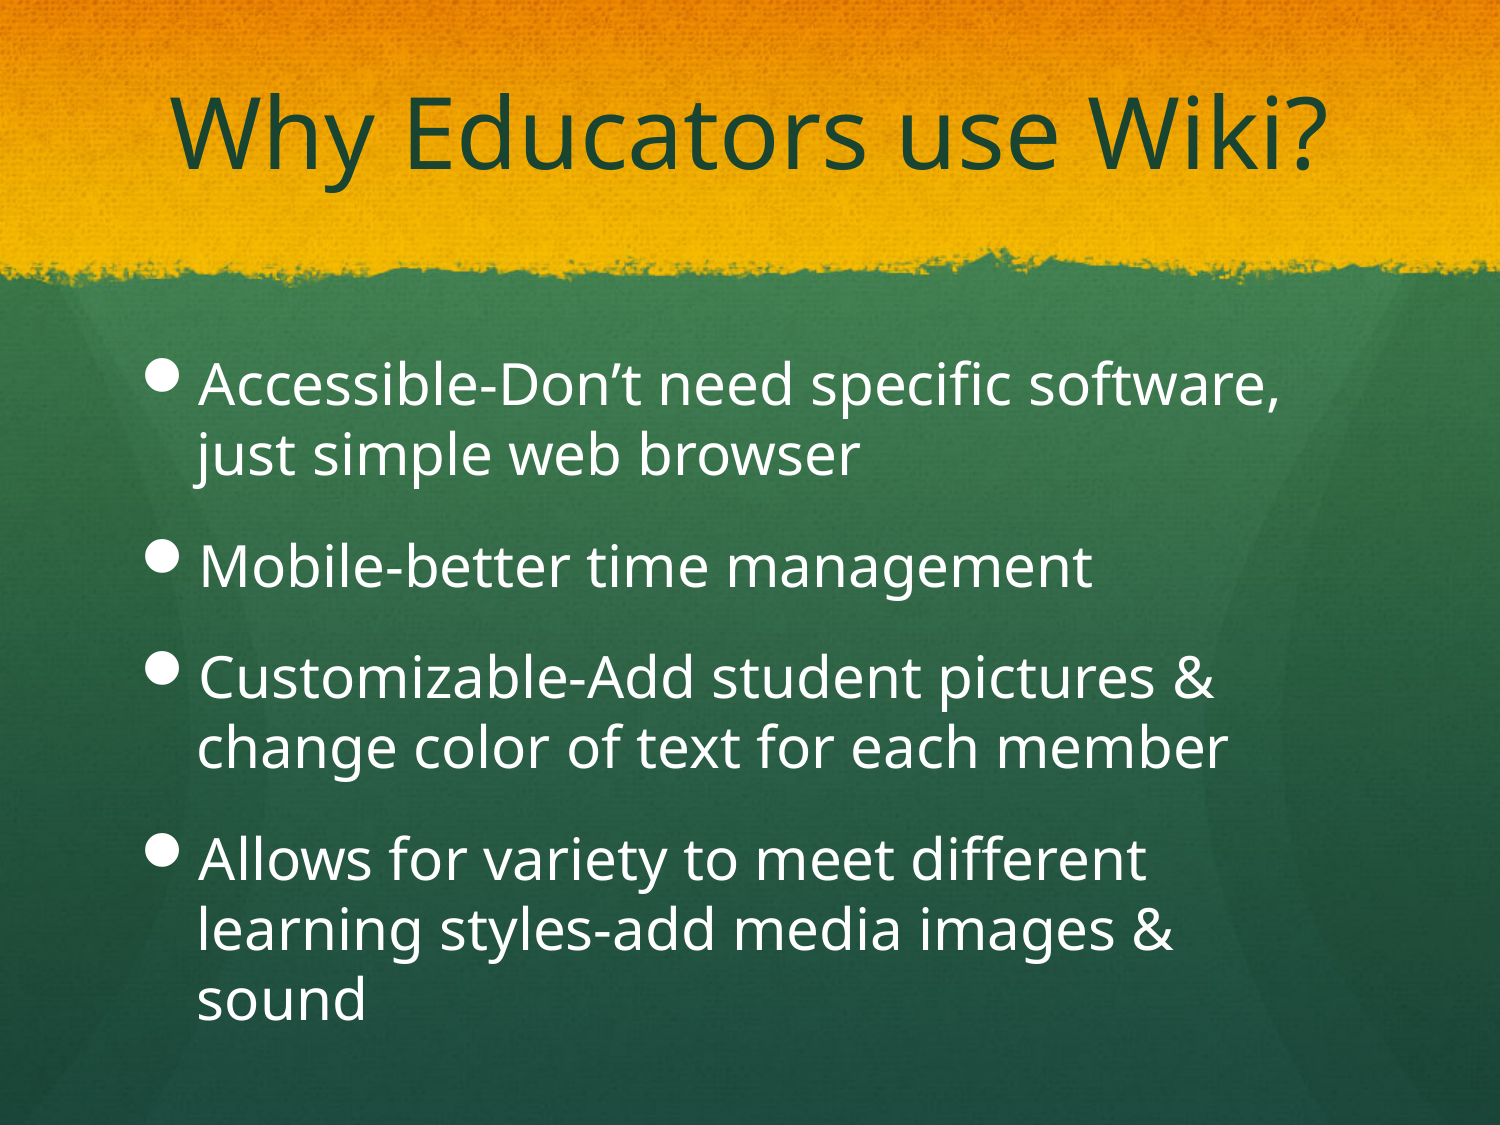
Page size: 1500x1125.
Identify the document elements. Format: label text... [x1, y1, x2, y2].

list Accessible-Don’t need specific software, just simple web browser Mobile-better time management Customizable-Add student pictures & change color of text for each member Allows for variety to meet different learning styles-add media images & sound [125, 339, 1375, 1026]
picture [0, 0, 1500, 1125]
title Why Educators use Wiki? [125, 13, 1375, 246]
